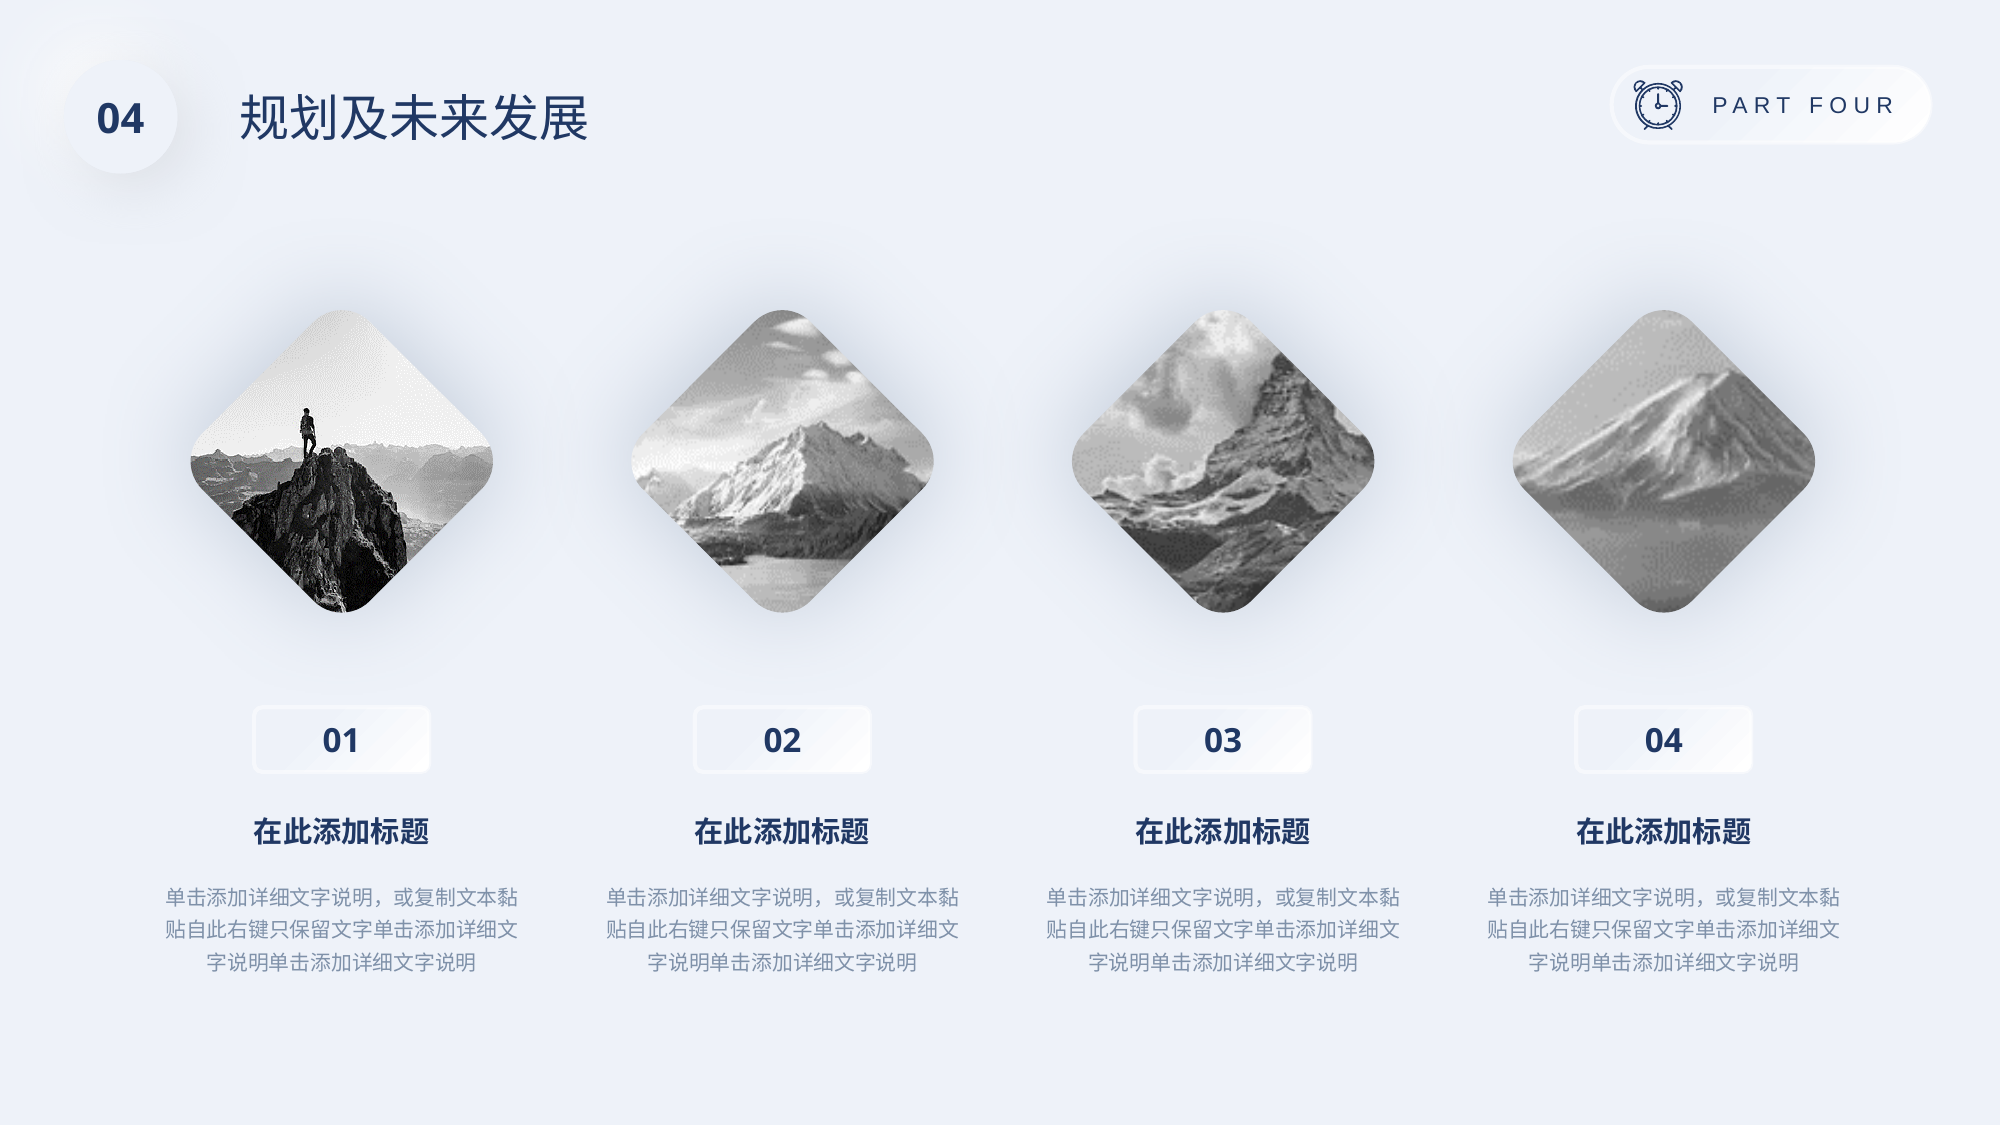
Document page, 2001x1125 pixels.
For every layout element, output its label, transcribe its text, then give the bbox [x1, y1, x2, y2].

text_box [63, 60, 178, 174]
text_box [694, 707, 870, 772]
text_box 在此添加标题 [1575, 805, 1752, 856]
text_box 单击添加详细文字说明，或复制文本黏贴自此右键只保留文字单击添加详细文字说明单击添加详细文字说明 [1036, 869, 1410, 982]
text_box 规划及未来发展 [224, 78, 800, 154]
text_box [1070, 309, 1376, 614]
text_box 单击添加详细文字说明，或复制文本黏贴自此右键只保留文字单击添加详细文字说明单击添加详细文字说明 [1477, 869, 1851, 982]
text_box 在此添加标题 [694, 805, 871, 856]
text_box 单击添加详细文字说明，或复制文本黏贴自此右键只保留文字单击添加详细文字说明单击添加详细文字说明 [596, 869, 969, 982]
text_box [1576, 707, 1752, 772]
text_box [1135, 707, 1311, 772]
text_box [254, 707, 430, 772]
text_box [189, 309, 495, 614]
text_box 在此添加标题 [253, 805, 430, 856]
text_box 单击添加详细文字说明，或复制文本黏贴自此右键只保留文字单击添加详细文字说明单击添加详细文字说明 [155, 869, 529, 982]
text_box [630, 309, 935, 614]
text_box 在此添加标题 [1135, 805, 1311, 856]
text_box [1511, 309, 1817, 614]
